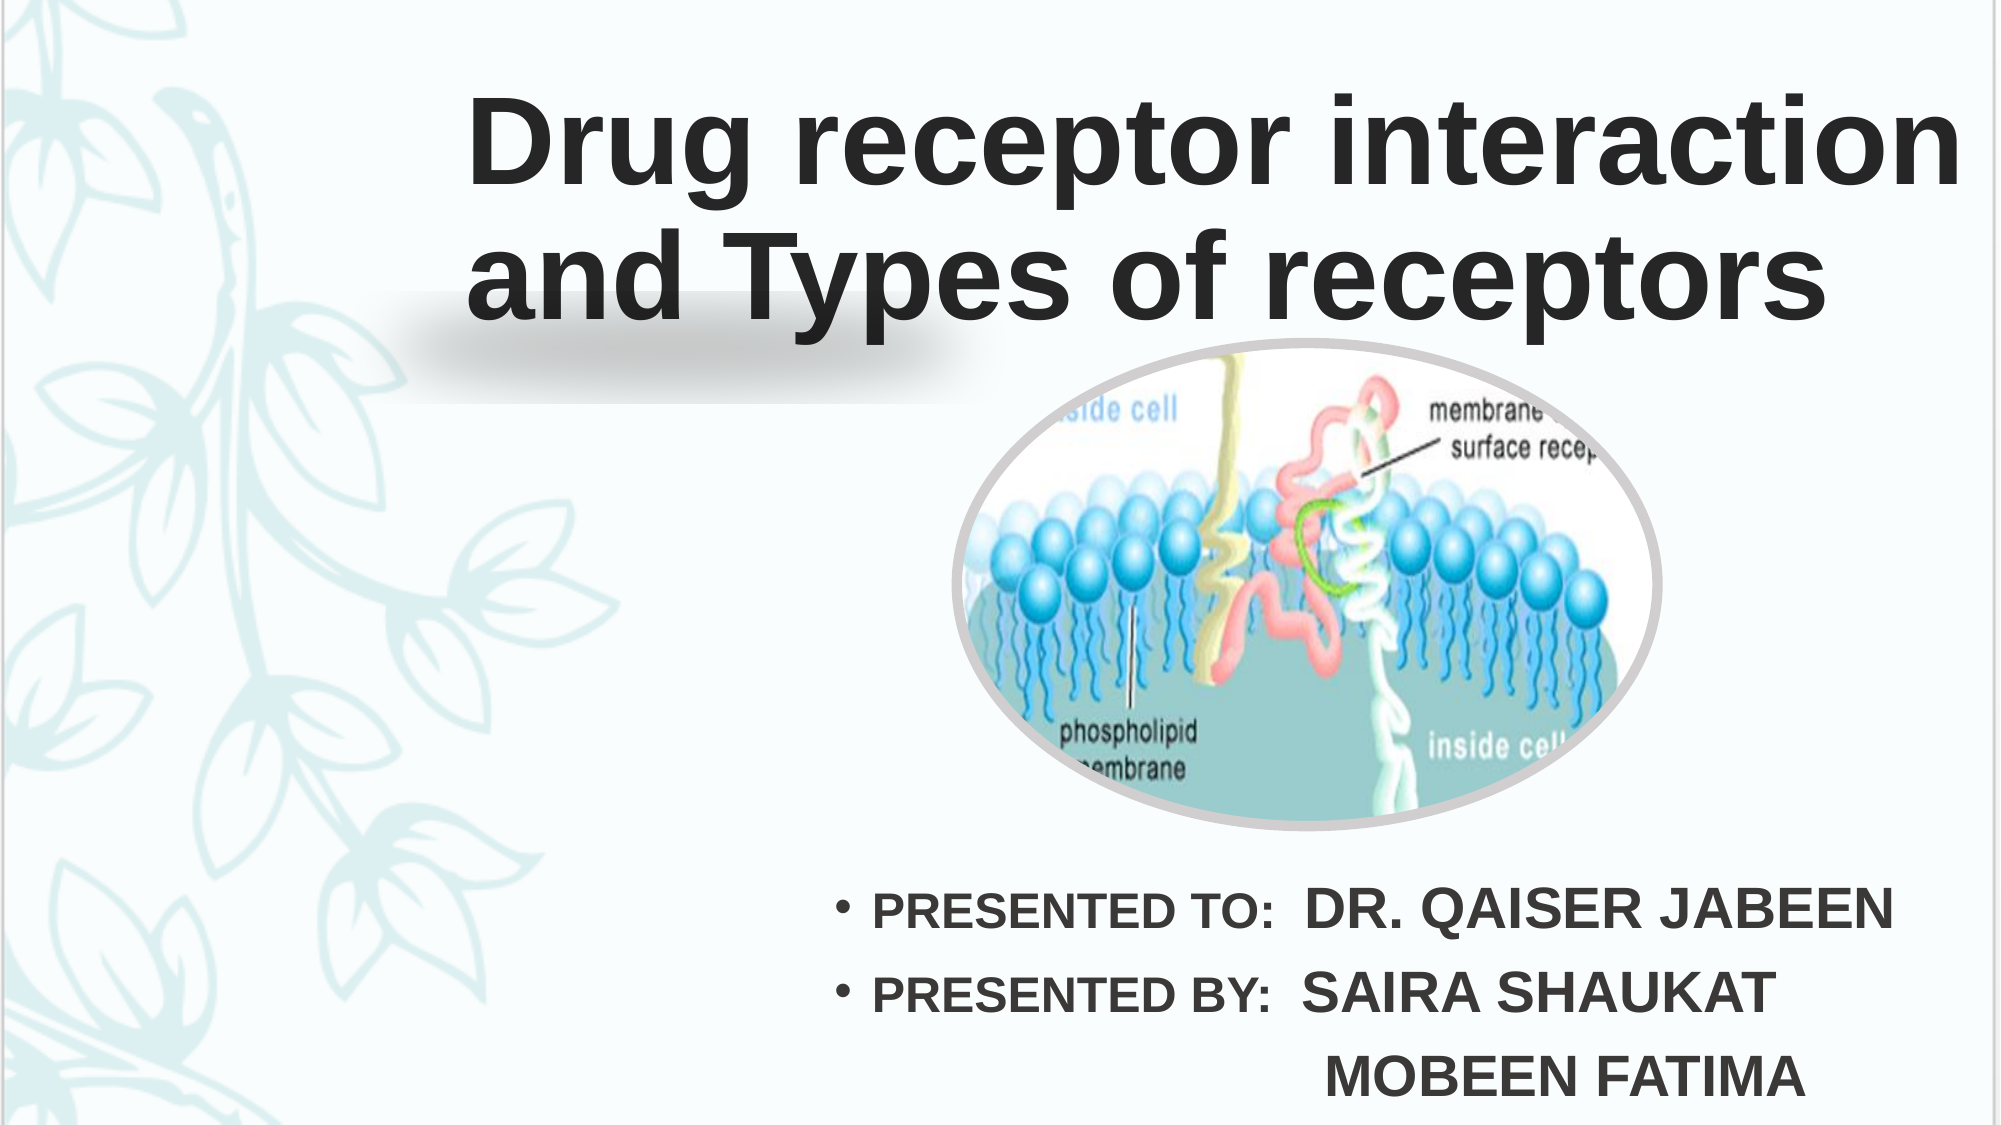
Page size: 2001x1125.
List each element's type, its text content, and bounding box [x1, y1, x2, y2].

title Drug receptor interaction and Types of receptors [450, 55, 2000, 368]
picture [0, 0, 2001, 1125]
list PRESENTED TO: DR. QAISER JABEEN PRESENTED BY: SAIRA SHAUKAT MOBEEN FATIMA [819, 870, 2000, 1125]
